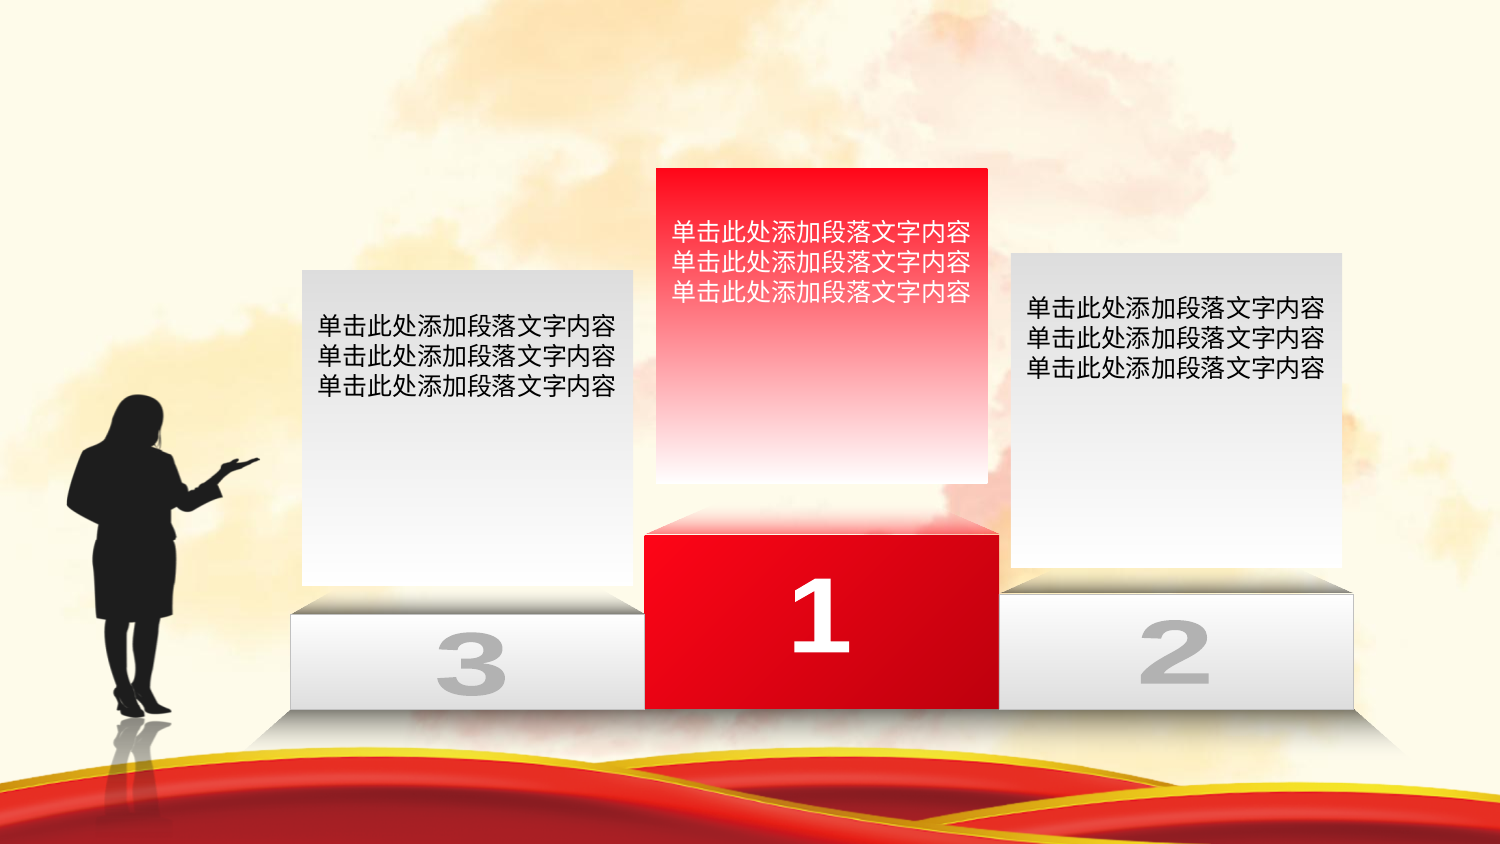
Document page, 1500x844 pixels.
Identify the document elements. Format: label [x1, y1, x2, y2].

text_box [998, 567, 1354, 709]
text_box [302, 270, 634, 586]
text_box [656, 168, 988, 484]
text_box [289, 587, 645, 709]
text_box [262, 709, 1413, 761]
text_box [644, 501, 1000, 709]
picture [0, 0, 1500, 844]
text_box [1010, 253, 1343, 568]
